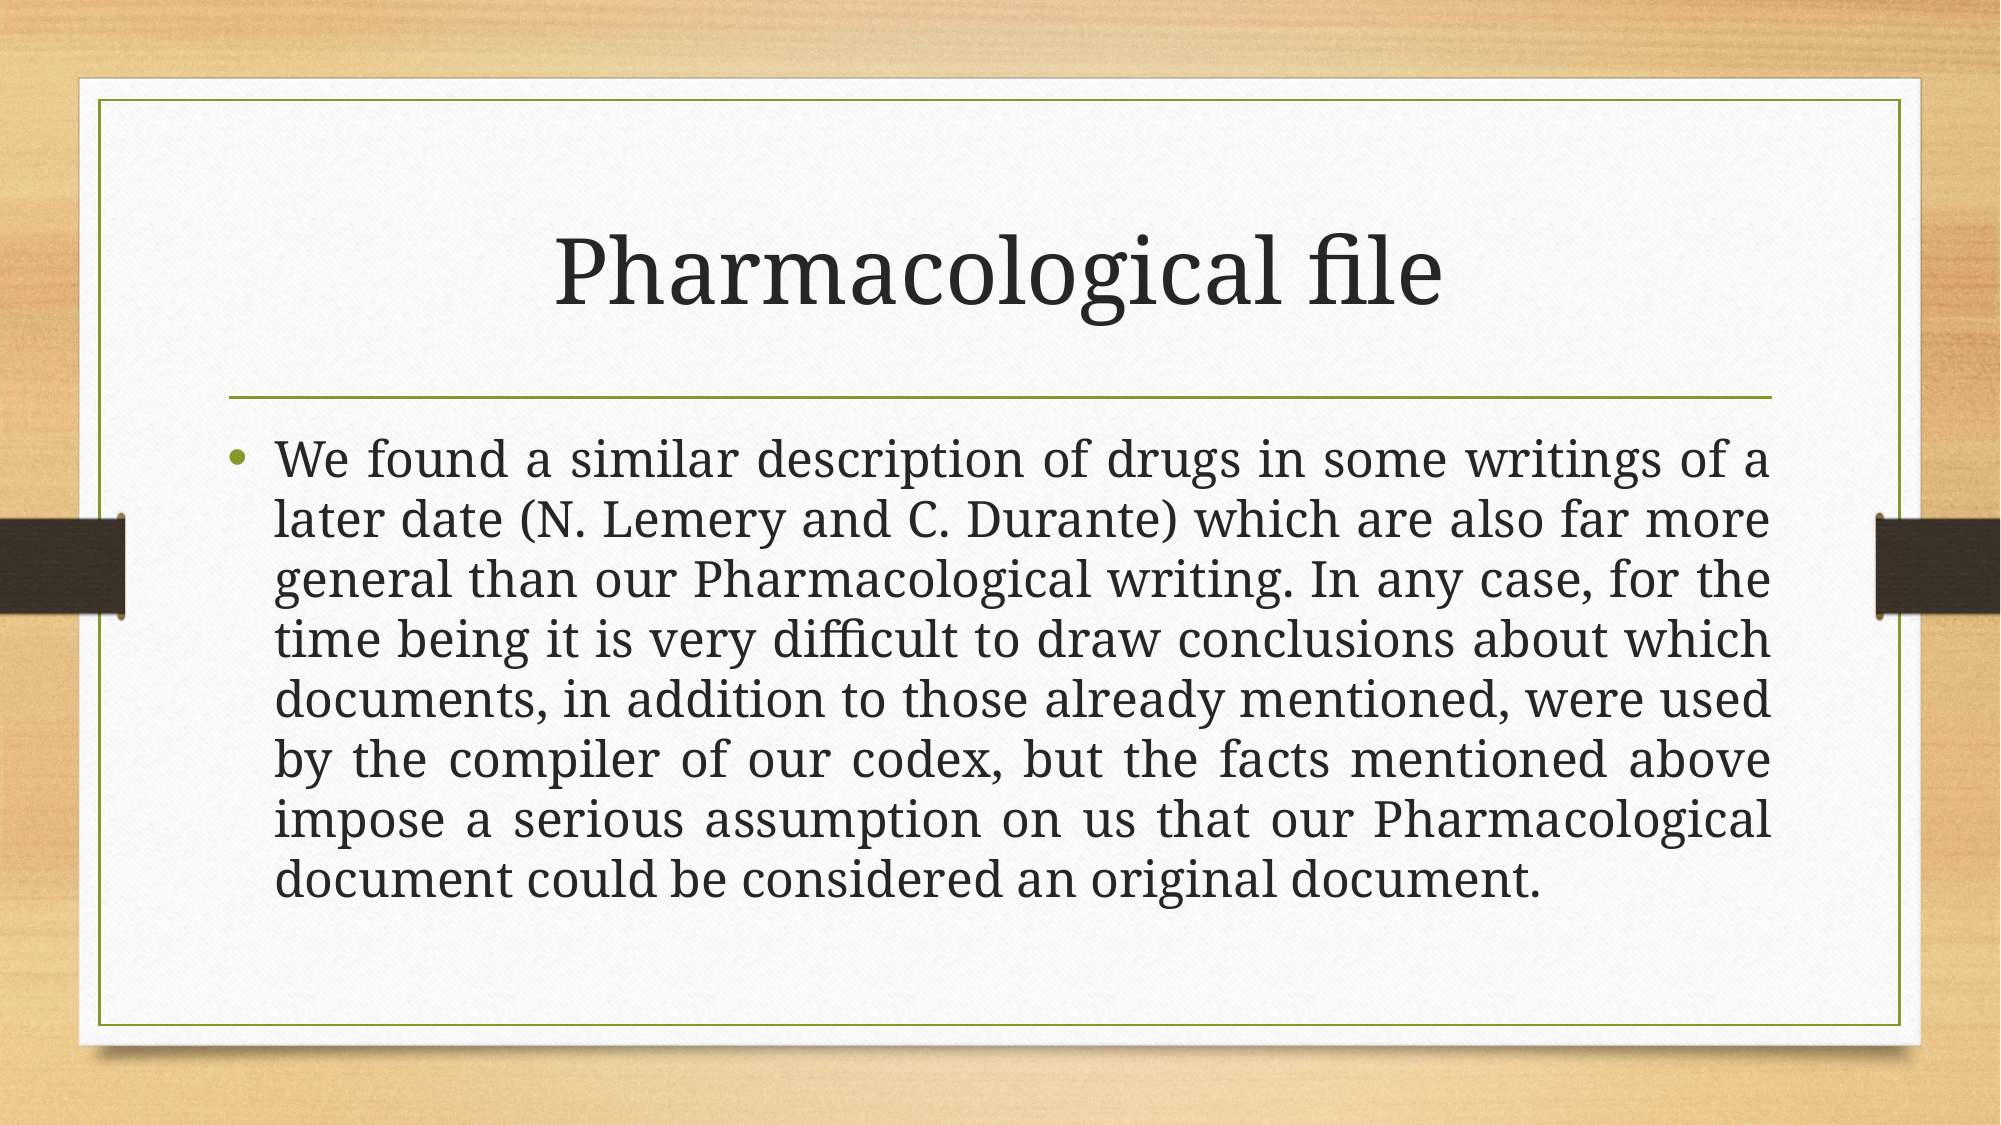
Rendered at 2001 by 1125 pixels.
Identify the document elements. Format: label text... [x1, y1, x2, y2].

picture [0, 0, 2001, 1125]
title Pharmacological file [212, 161, 1788, 375]
list We found a similar description of drugs in some writings of a later date (N. Lemery and C. Durante) which are also far more general than our Pharmacological writing. In any case, for the time being it is very difficult to draw conclusions about which documents, in addition to those already mentioned, were used by the compiler of our codex, but the facts mentioned above impose a serious assumption on us that our Pharmacological document could be considered an original document. [212, 419, 1788, 964]
